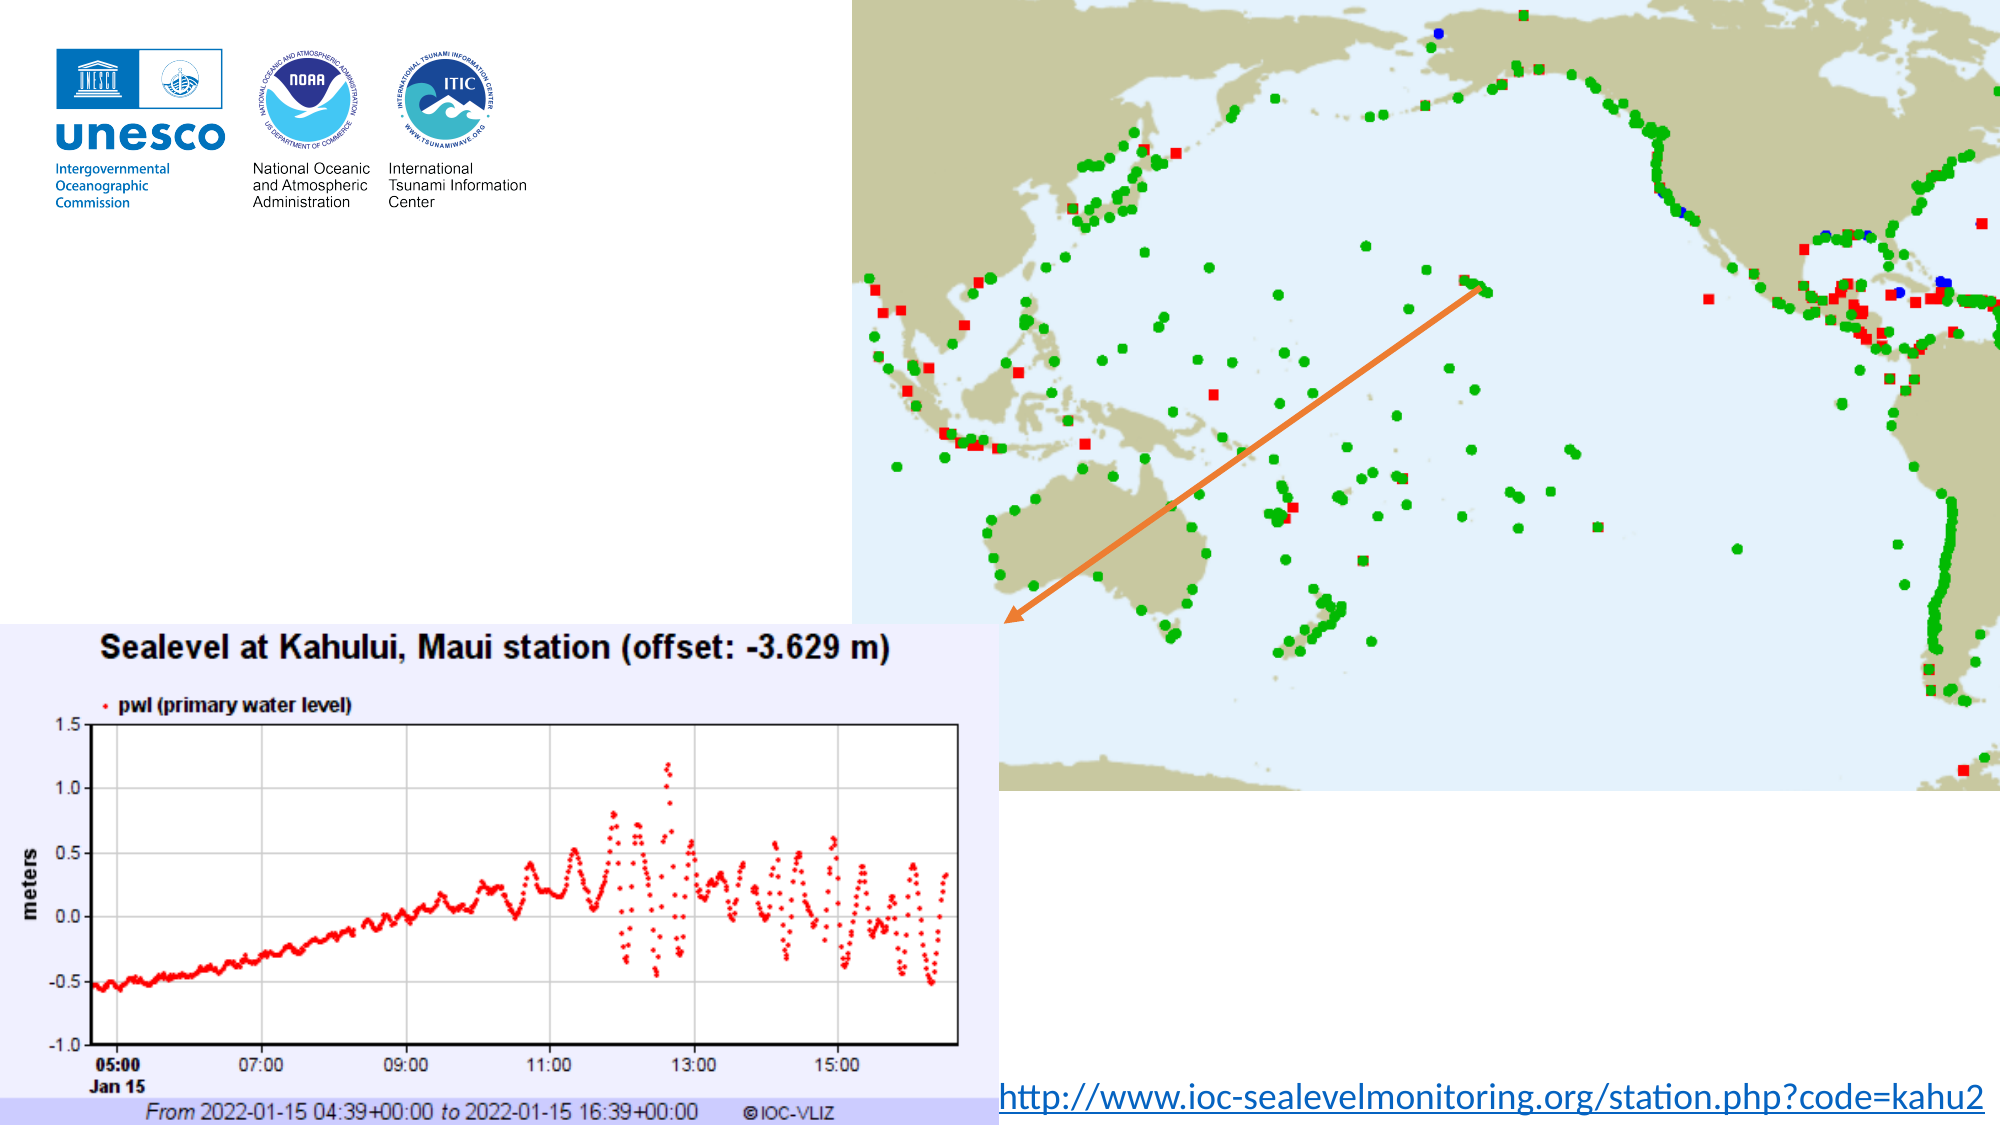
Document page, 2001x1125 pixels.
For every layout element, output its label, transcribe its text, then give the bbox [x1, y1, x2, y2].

picture [0, 0, 2000, 1125]
text_box http://www.ioc-sealevelmonitoring.org/station.php?code=kahu2 [999, 1064, 2000, 1125]
picture [43, 35, 527, 221]
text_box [1003, 287, 1481, 624]
